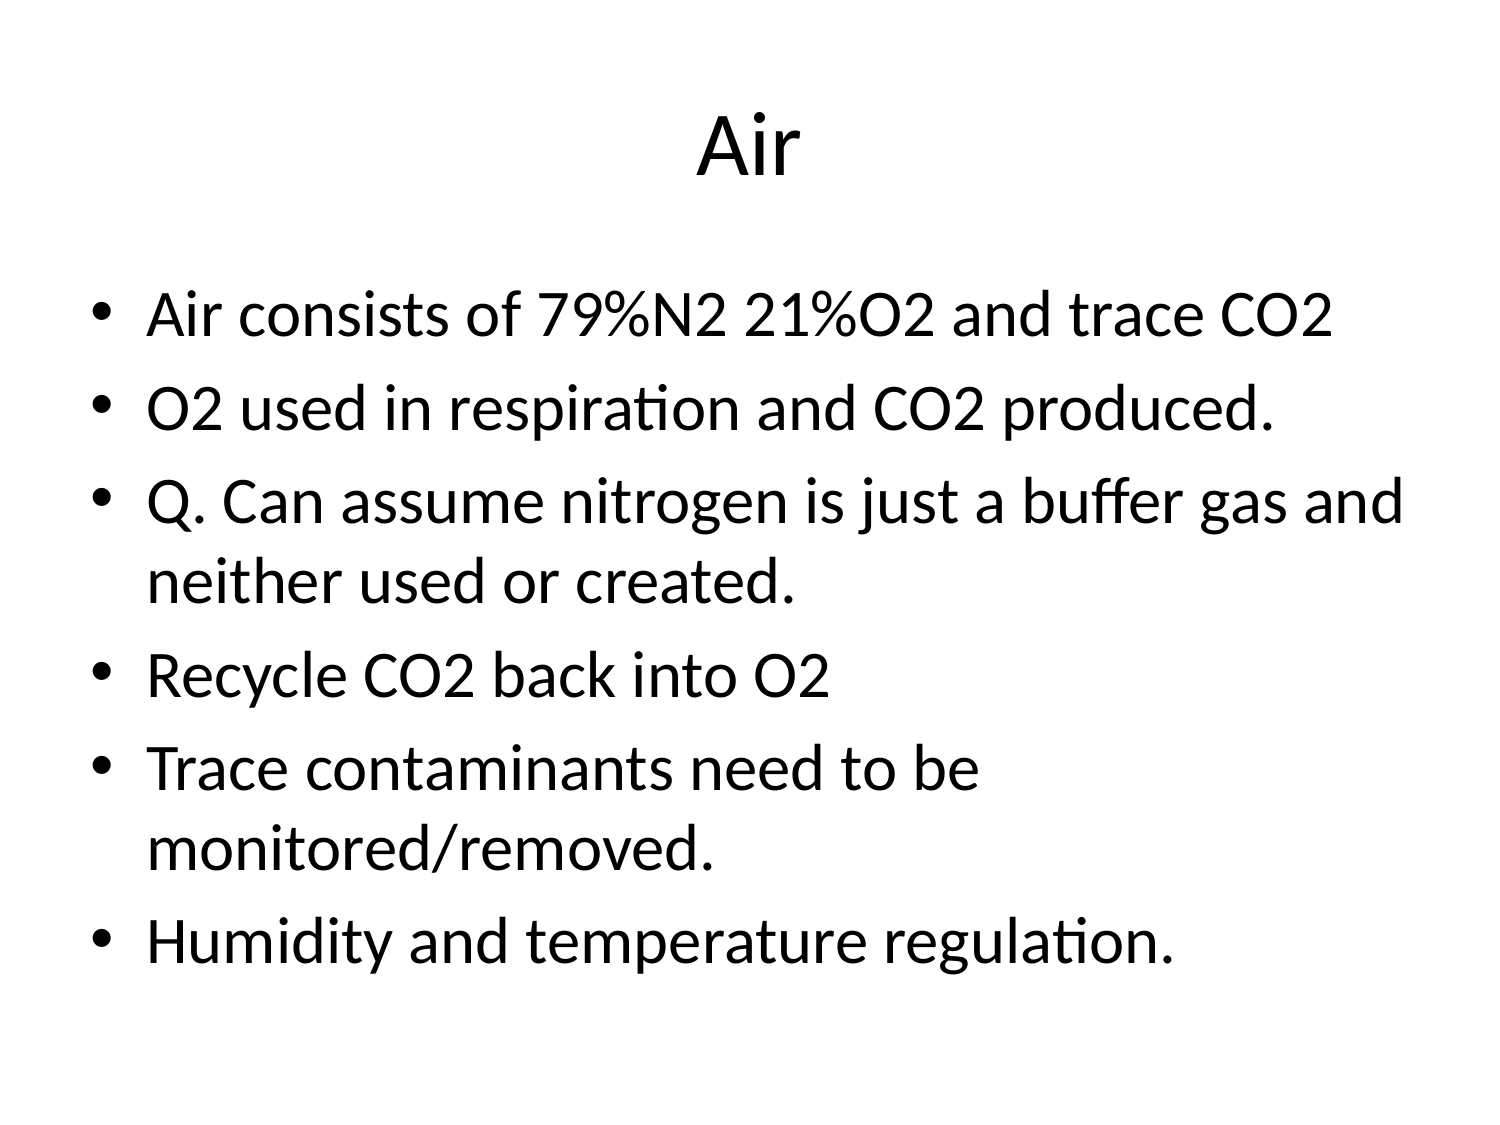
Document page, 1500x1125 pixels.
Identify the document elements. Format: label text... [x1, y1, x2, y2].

list Air consists of 79%N2 21%O2 and trace CO2 O2 used in respiration and CO2 produced. Q. Can assume nitrogen is just a buffer gas and neither used or created. Recycle CO2 back into O2 Trace contaminants need to be monitored/removed. Humidity and temperature regulation. [75, 262, 1425, 1005]
title Air [75, 45, 1425, 233]
